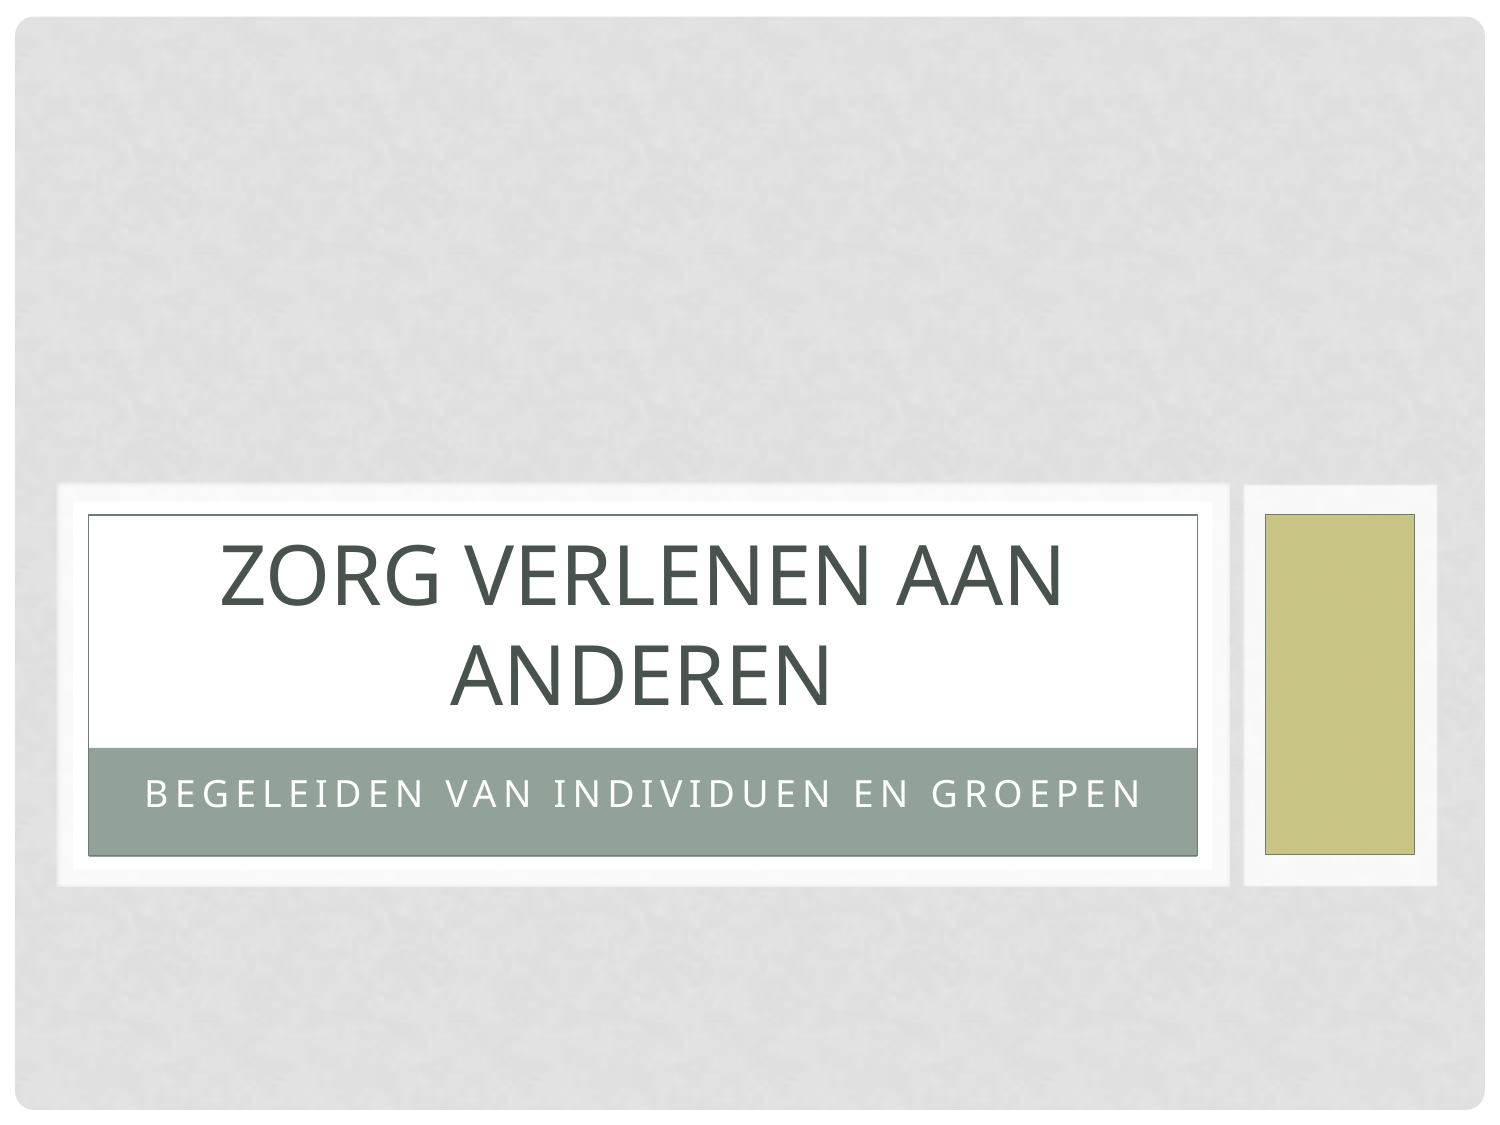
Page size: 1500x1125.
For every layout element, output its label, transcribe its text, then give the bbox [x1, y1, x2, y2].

subtitle Begeleiden van individuen en groepen [105, 762, 1181, 838]
title Zorg verlenen aan anderen [99, 529, 1187, 730]
